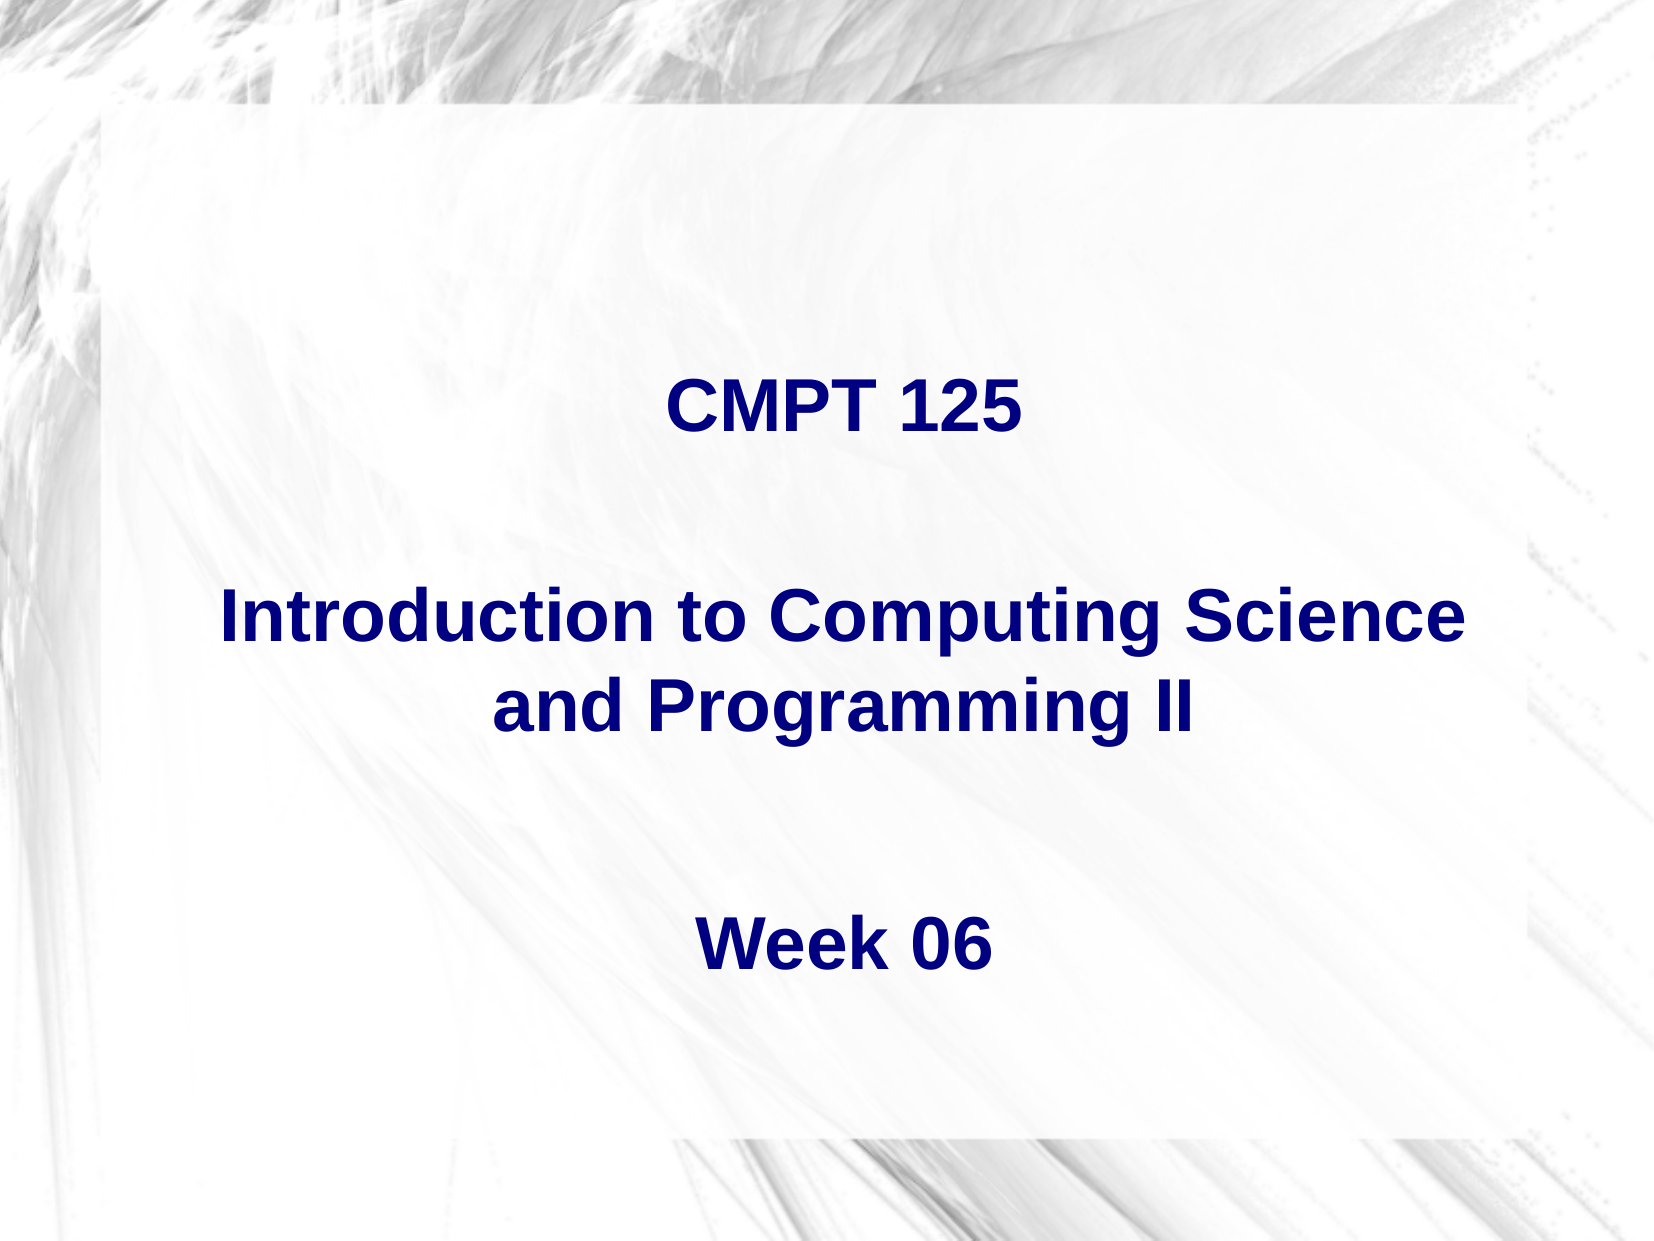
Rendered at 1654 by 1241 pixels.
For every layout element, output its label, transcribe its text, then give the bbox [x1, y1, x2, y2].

list CMPT 125 Introduction to Computing Science and Programming II Week 06 [118, 237, 1571, 1105]
picture [0, 0, 1654, 1241]
